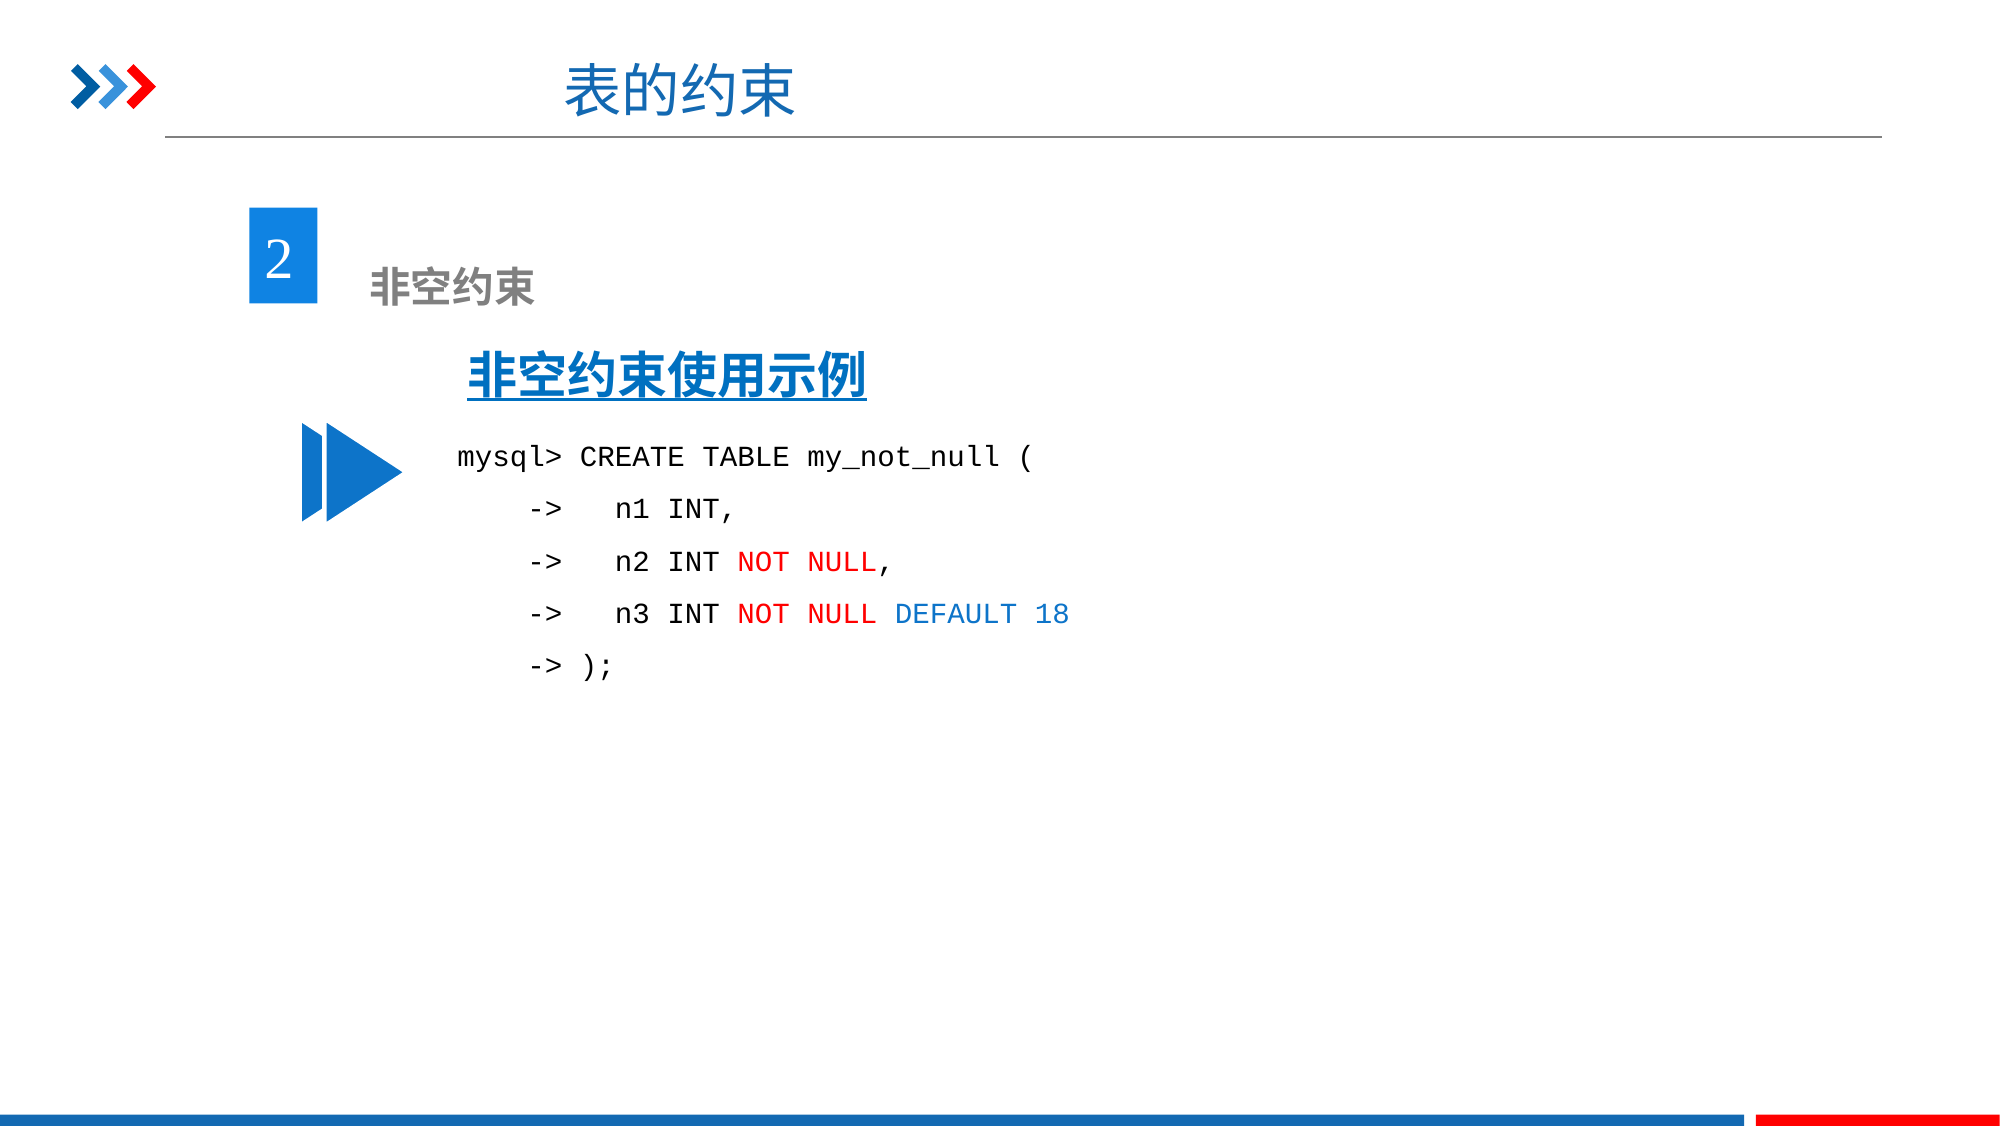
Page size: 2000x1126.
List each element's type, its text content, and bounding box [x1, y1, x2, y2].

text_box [249, 207, 318, 304]
text_box 非空约束 [319, 245, 1092, 320]
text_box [299, 418, 408, 527]
title 表的约束 [521, 25, 1296, 153]
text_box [404, 335, 1688, 693]
